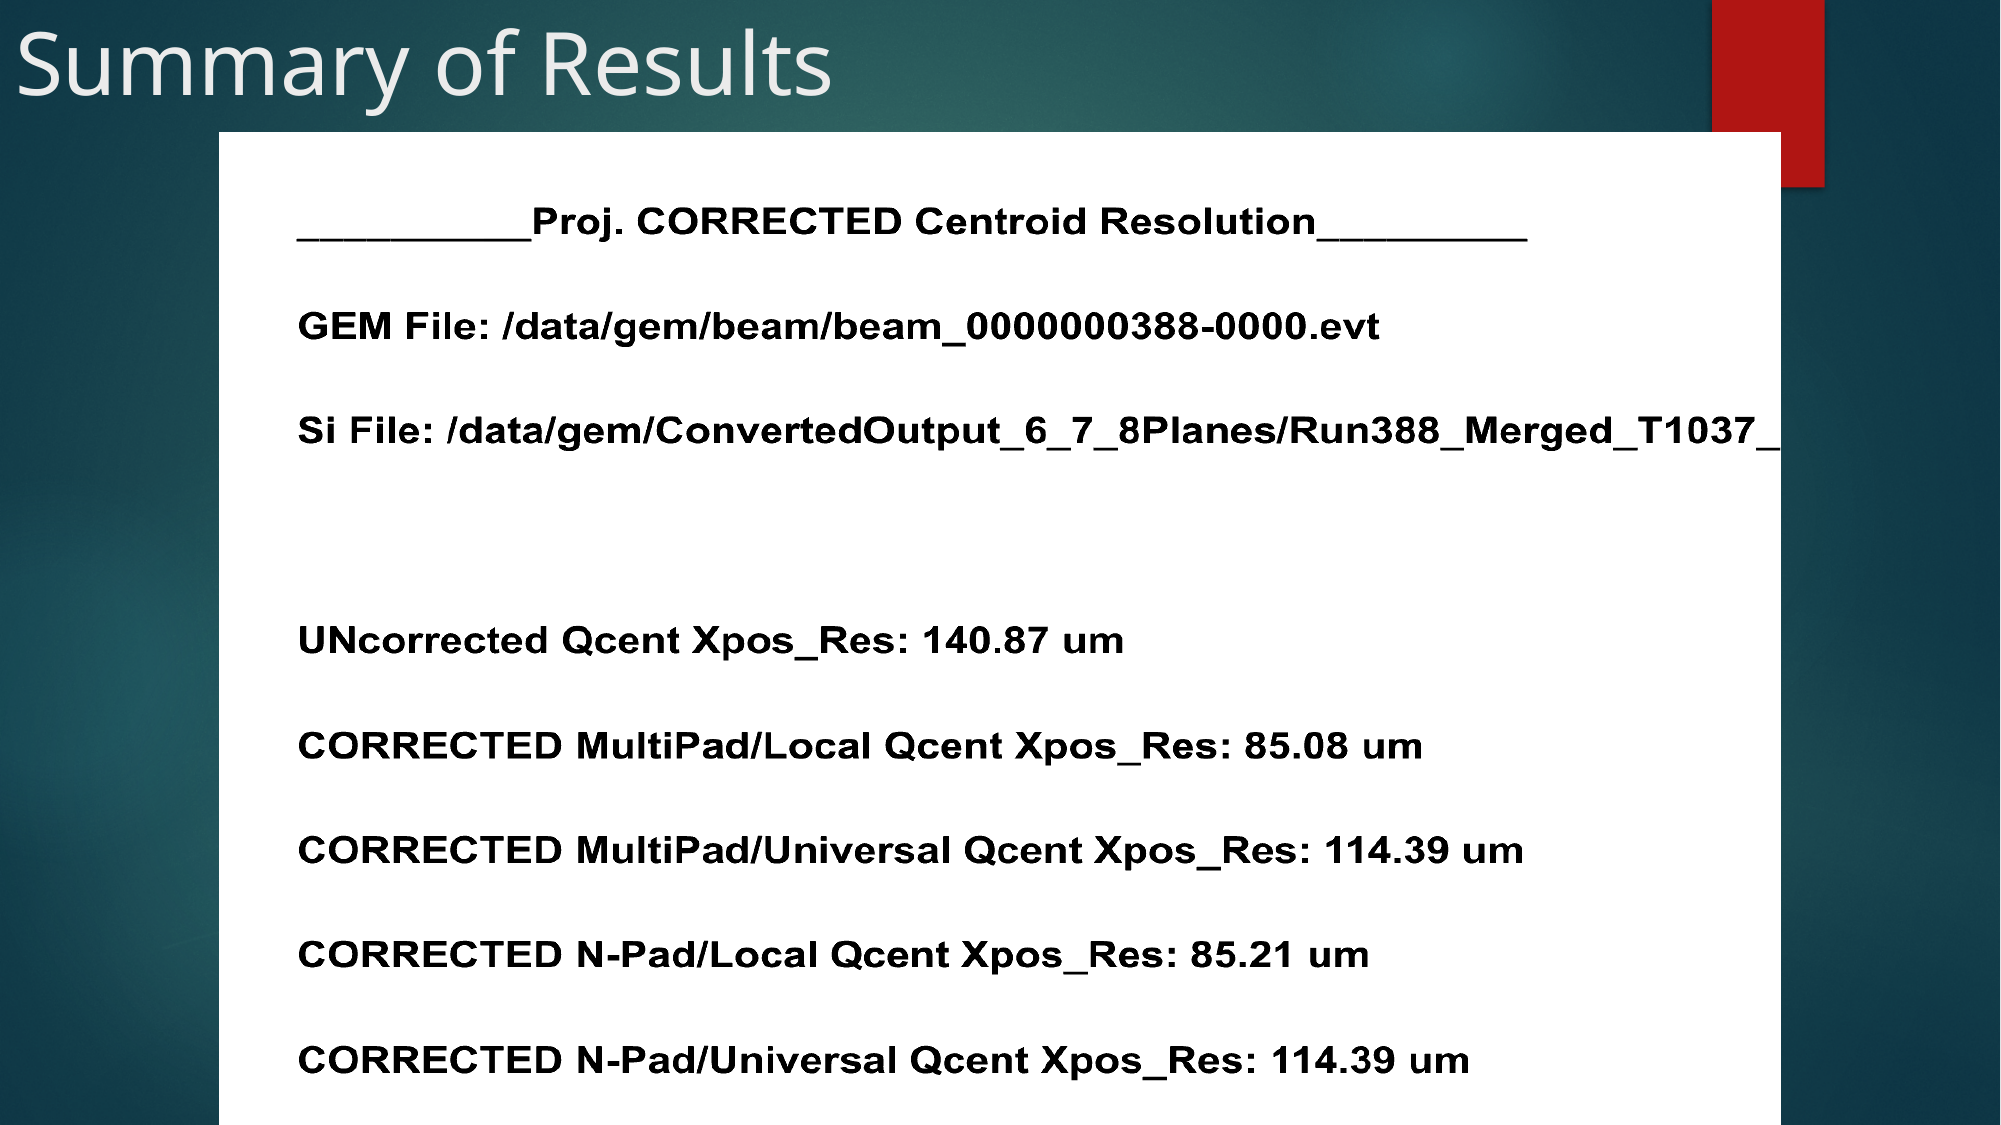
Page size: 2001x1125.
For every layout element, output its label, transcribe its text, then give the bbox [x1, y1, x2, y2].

title Summary of Results [0, 0, 1543, 230]
picture [0, 0, 1781, 1125]
